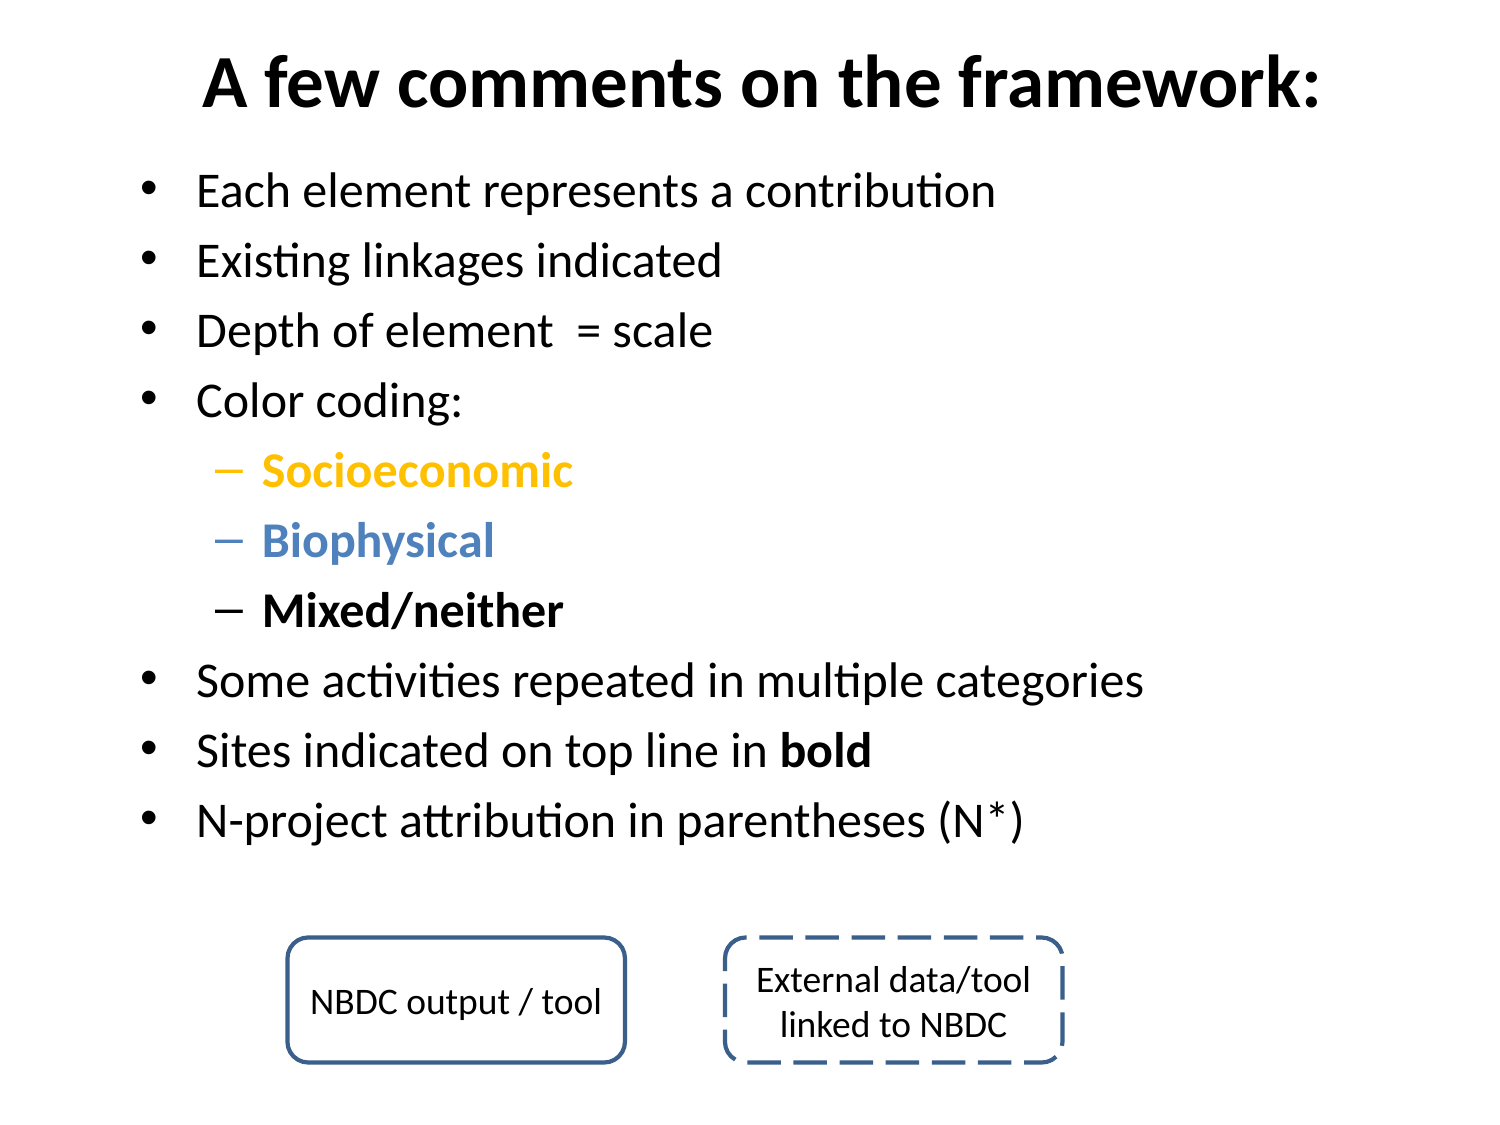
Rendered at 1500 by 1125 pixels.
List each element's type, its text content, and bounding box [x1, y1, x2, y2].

text_box NBDC output / tool [285, 935, 628, 1065]
text_box External data/tool linked to NBDC [722, 935, 1065, 1065]
list Each element represents a contribution Existing linkages indicated Depth of element = scale Color coding: Socioeconomic Biophysical Mixed/neither Some activities repeated in multiple categories Sites indicated on top line in bold N-project attribution in parentheses (N*) [125, 149, 1425, 1005]
text_box A few comments on the framework: [87, 24, 1363, 130]
